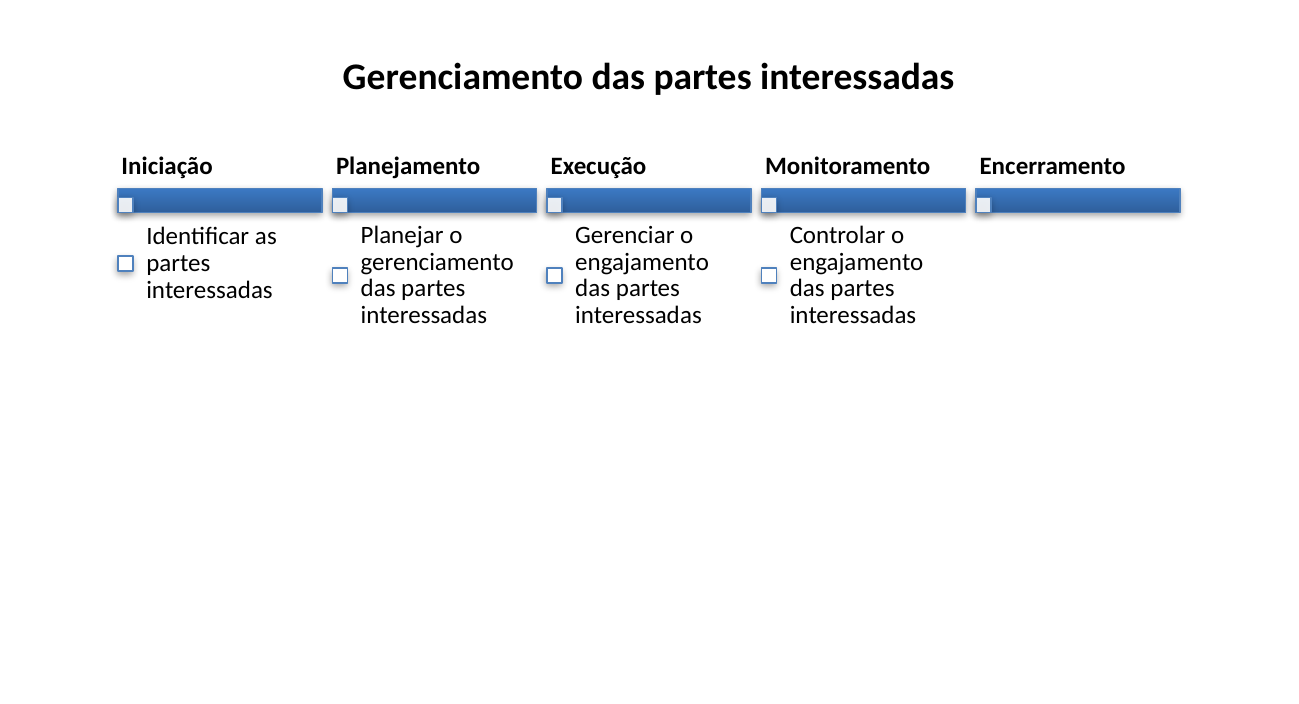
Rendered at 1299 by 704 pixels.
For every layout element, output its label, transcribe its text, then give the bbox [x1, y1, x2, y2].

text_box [117, 144, 1181, 329]
text_box Gerenciamento das partes interessadas [0, 44, 1299, 106]
